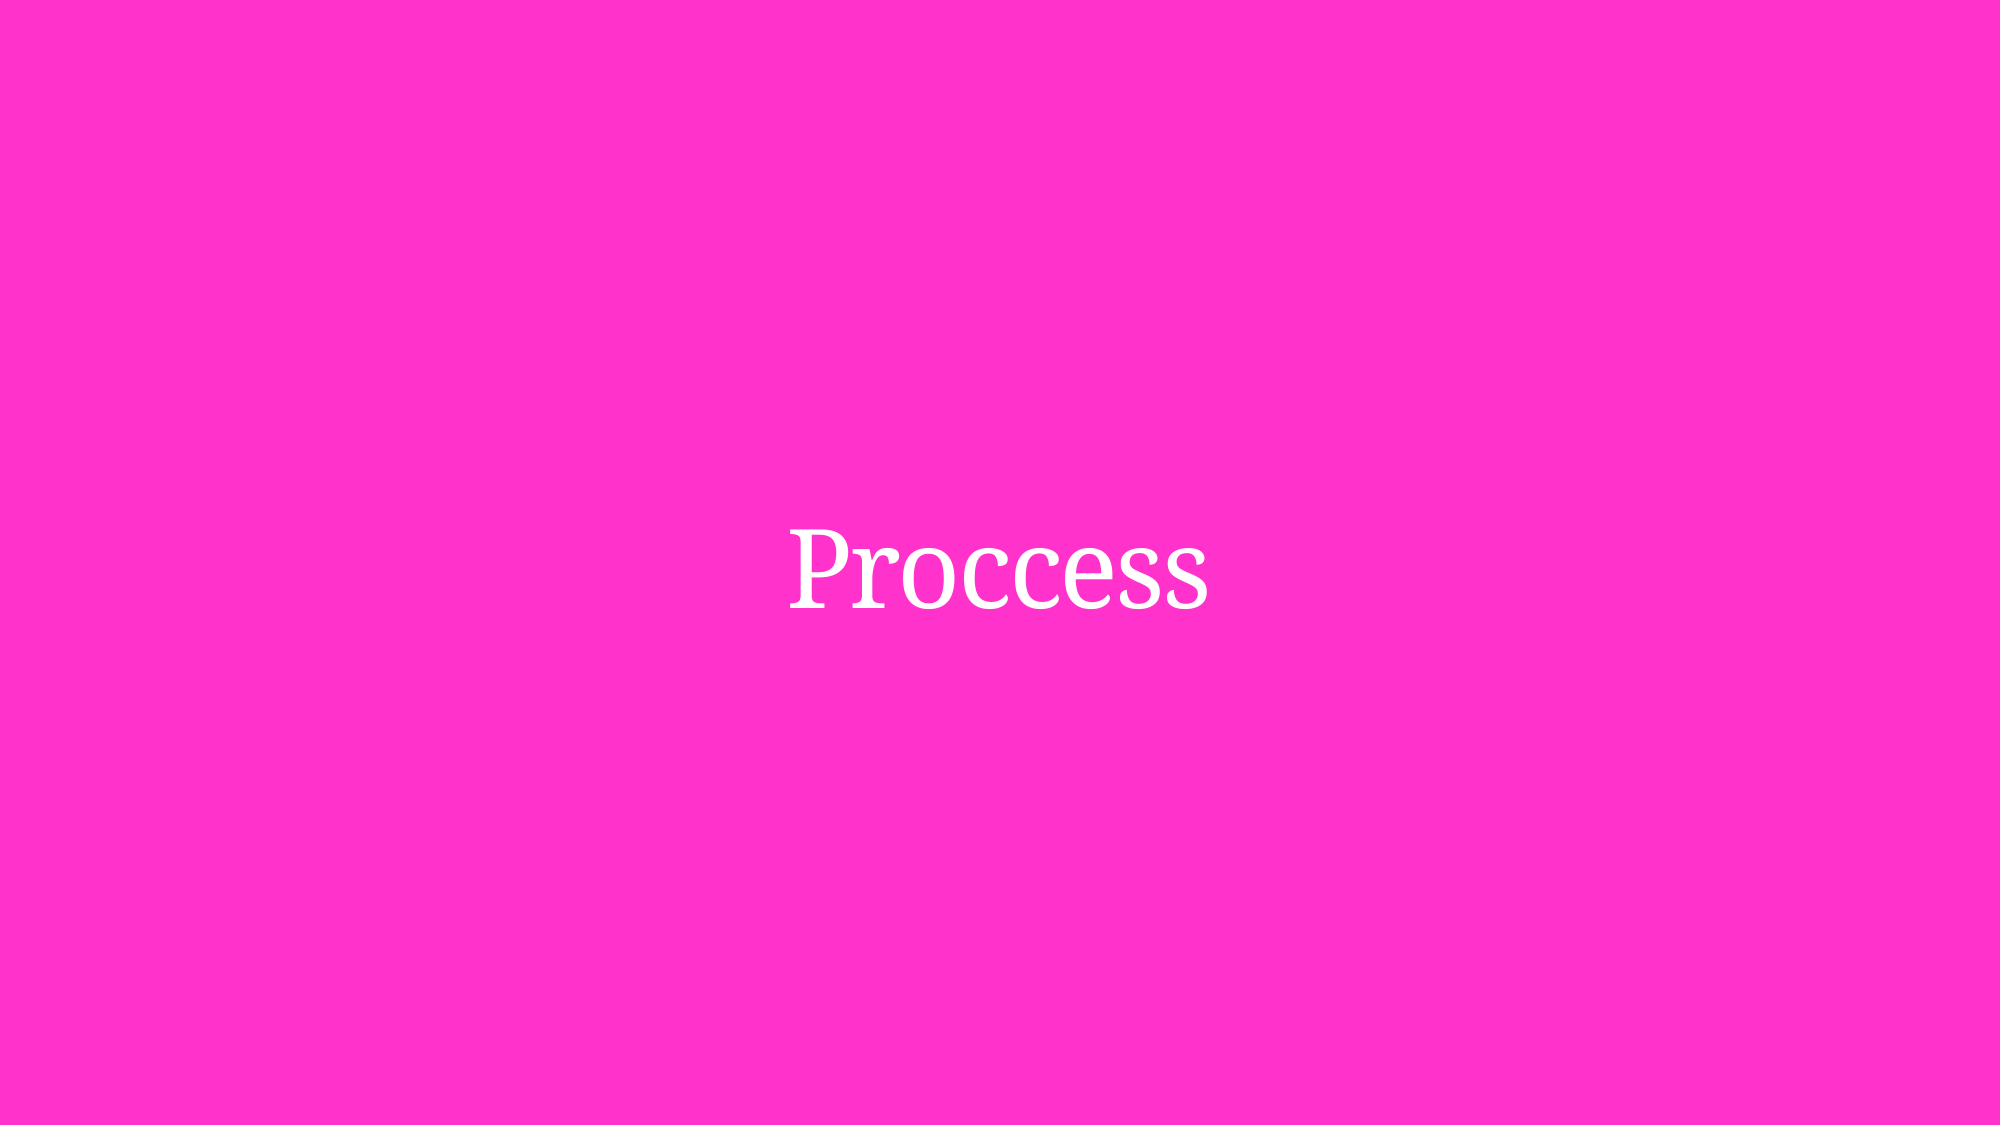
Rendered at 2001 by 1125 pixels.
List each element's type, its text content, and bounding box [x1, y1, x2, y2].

list Proccess [710, 492, 1288, 643]
